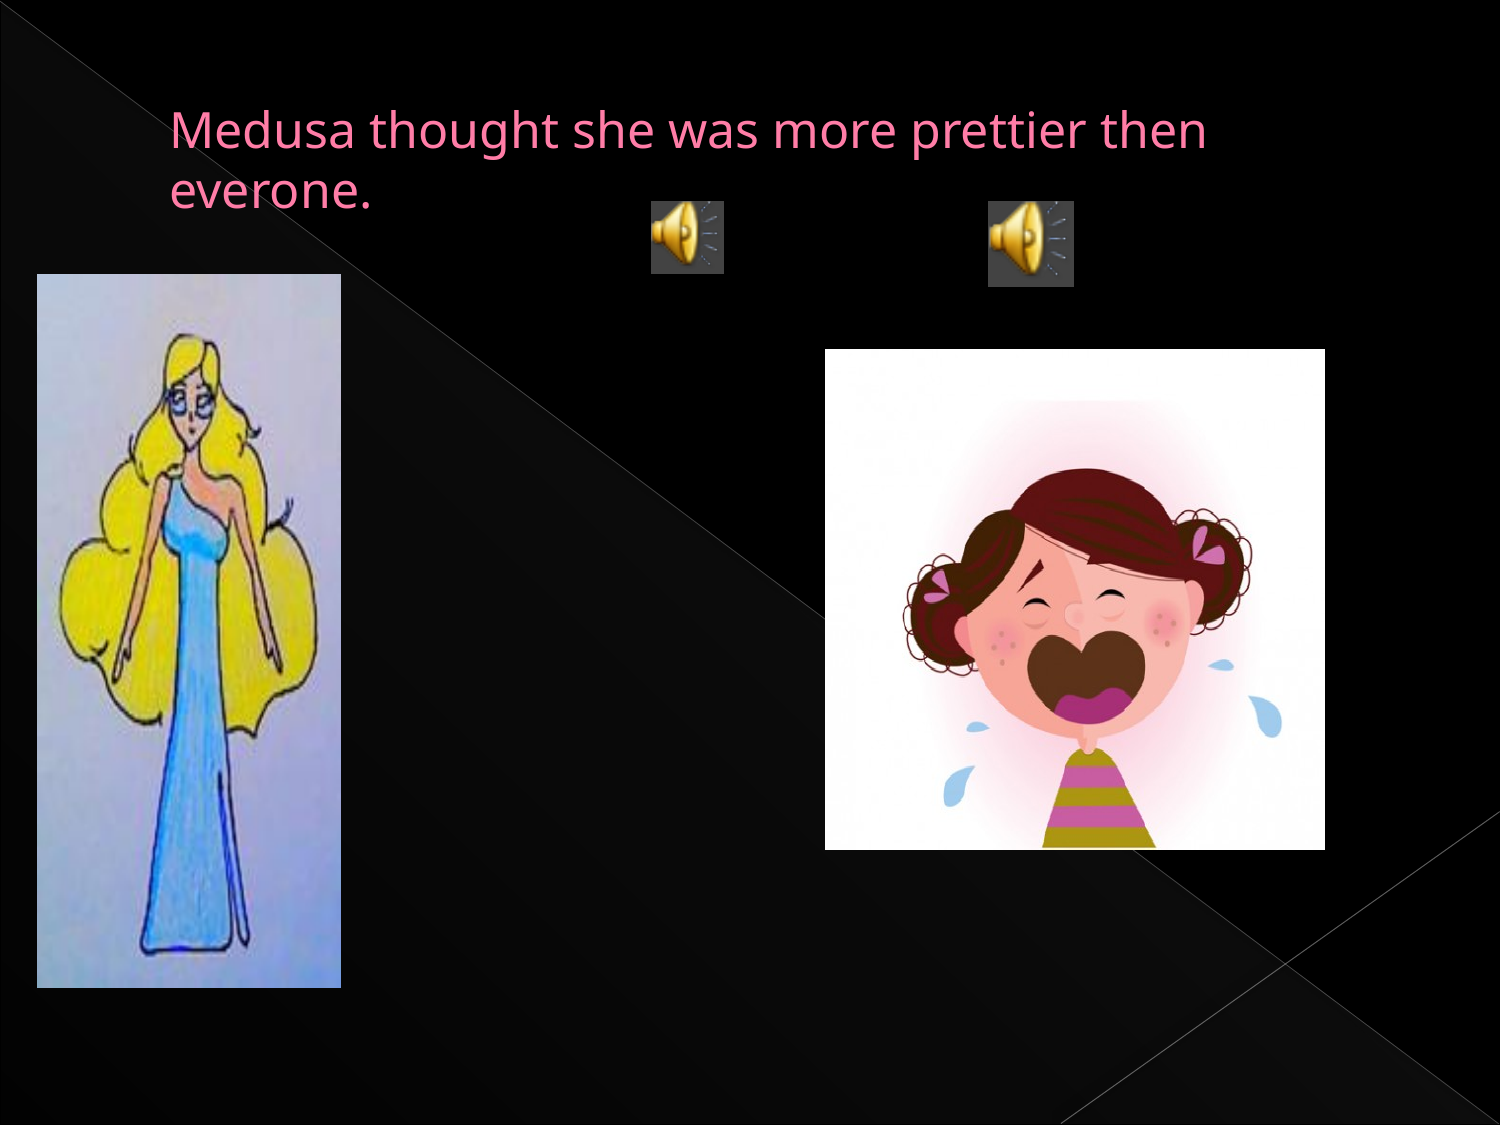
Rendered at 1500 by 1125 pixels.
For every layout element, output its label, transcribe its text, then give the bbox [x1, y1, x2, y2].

picture [649, 199, 726, 276]
title Medusa thought she was more prettier then everone. [75, 43, 1425, 274]
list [37, 274, 341, 988]
picture [987, 199, 1076, 288]
picture [824, 349, 1326, 851]
